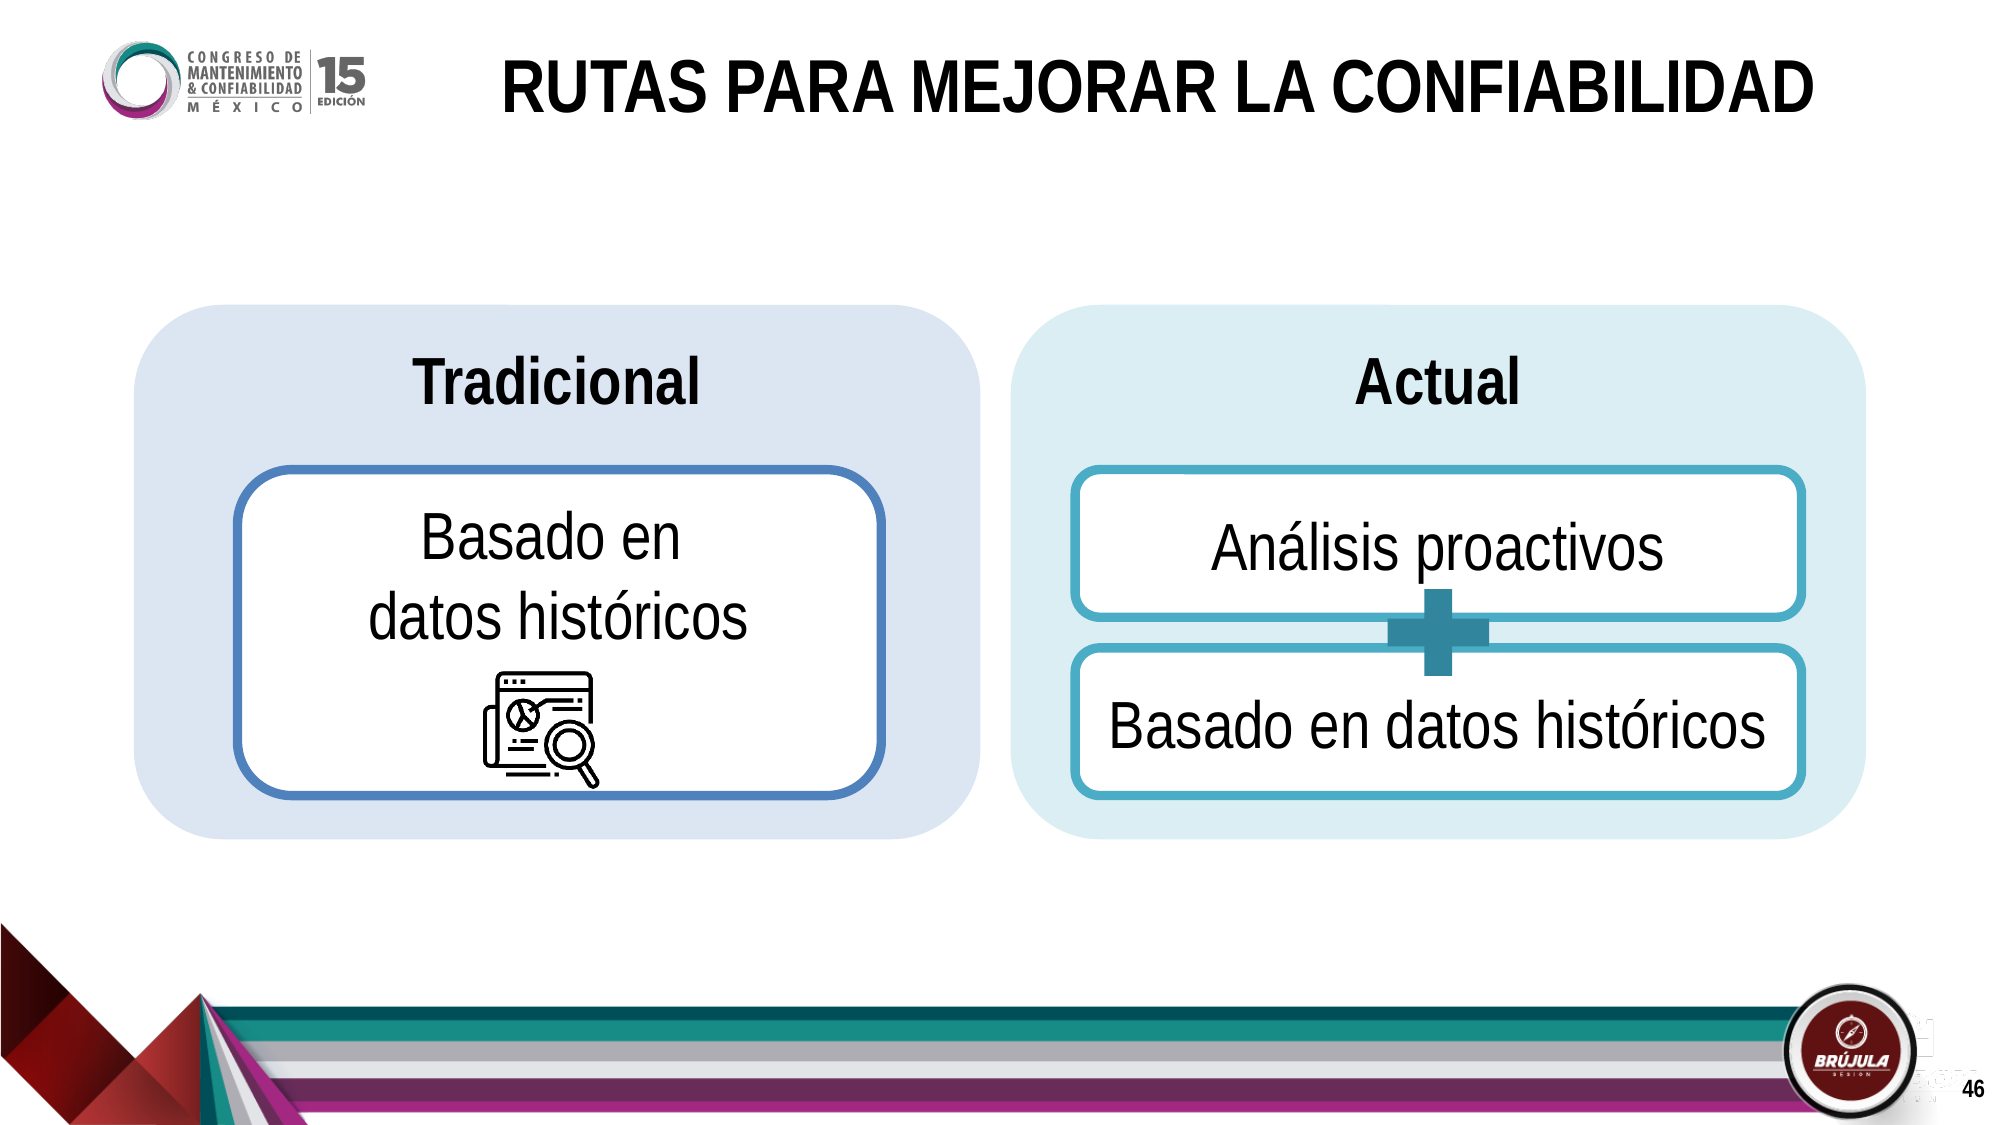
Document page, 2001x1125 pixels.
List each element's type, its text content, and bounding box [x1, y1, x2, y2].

text_box Análisis proactivos [1074, 468, 1803, 619]
picture [455, 658, 624, 794]
text_box Tradicional [132, 303, 982, 841]
text_box Actual [1009, 303, 1868, 841]
text_box Basado en datos históricos [236, 468, 883, 797]
text_box RUTAS PARA MEJORAR LA CONFIABILIDAD [413, 8, 1906, 168]
text_box [1387, 588, 1490, 677]
picture [0, 923, 1977, 1125]
slide_number 46 [1550, 1065, 2000, 1125]
picture [101, 41, 366, 120]
text_box Basado en datos históricos [1074, 646, 1803, 797]
